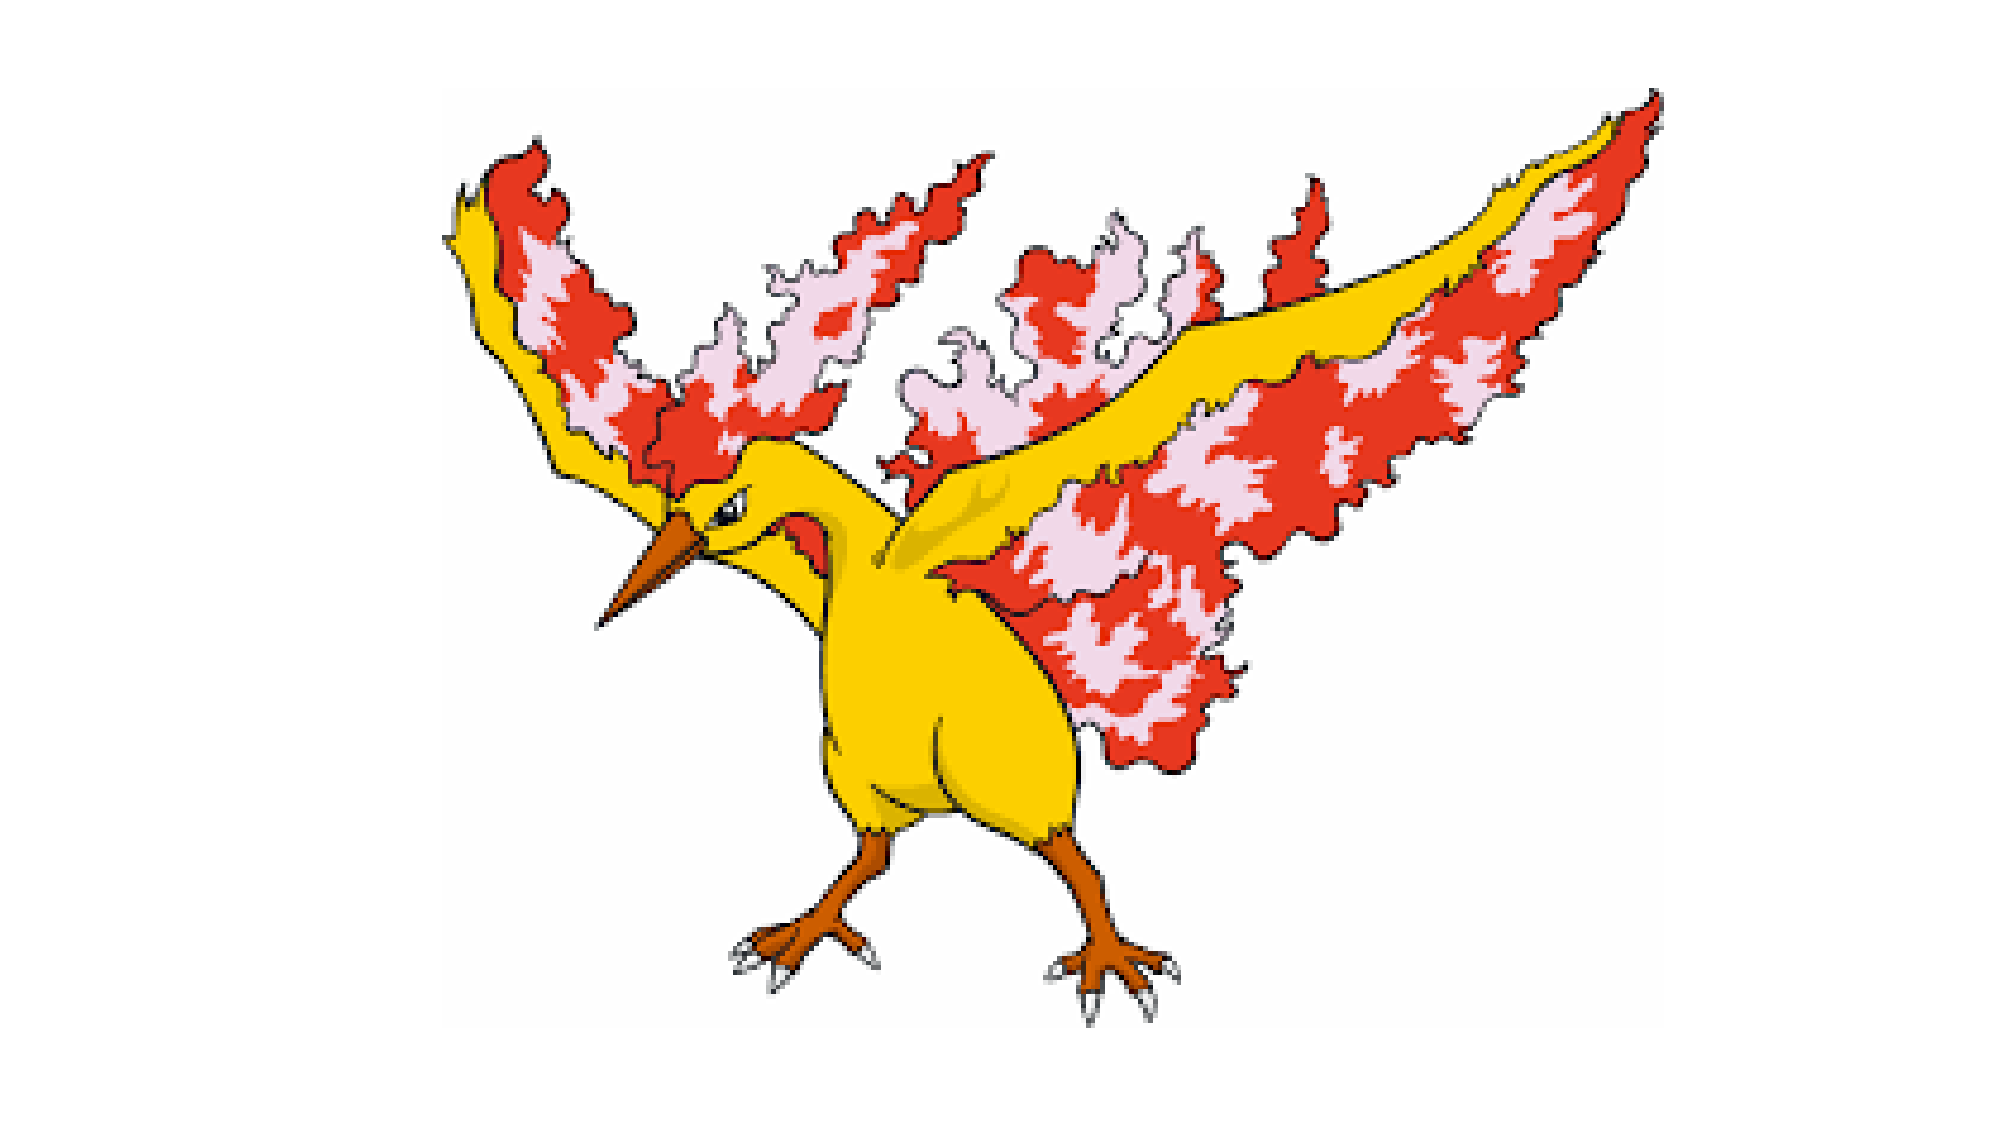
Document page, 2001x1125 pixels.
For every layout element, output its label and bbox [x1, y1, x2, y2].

list [442, 88, 1664, 1029]
